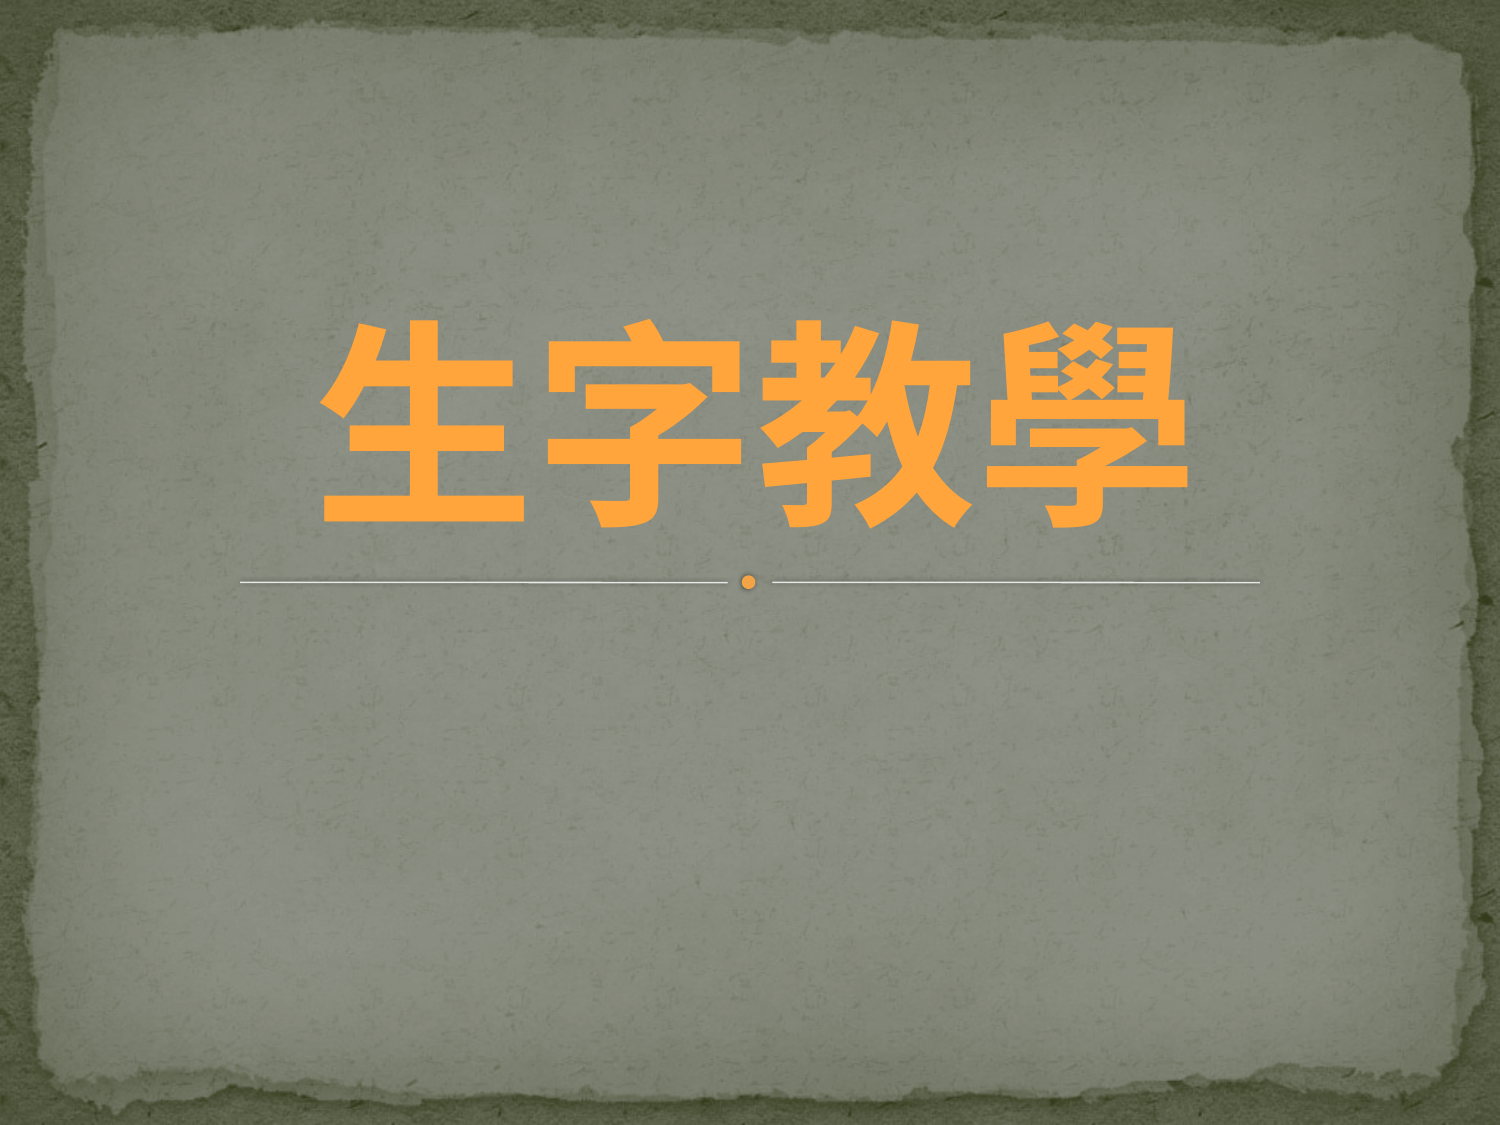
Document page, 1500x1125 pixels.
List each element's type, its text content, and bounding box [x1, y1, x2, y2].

title 生字教學 [74, 235, 1438, 561]
